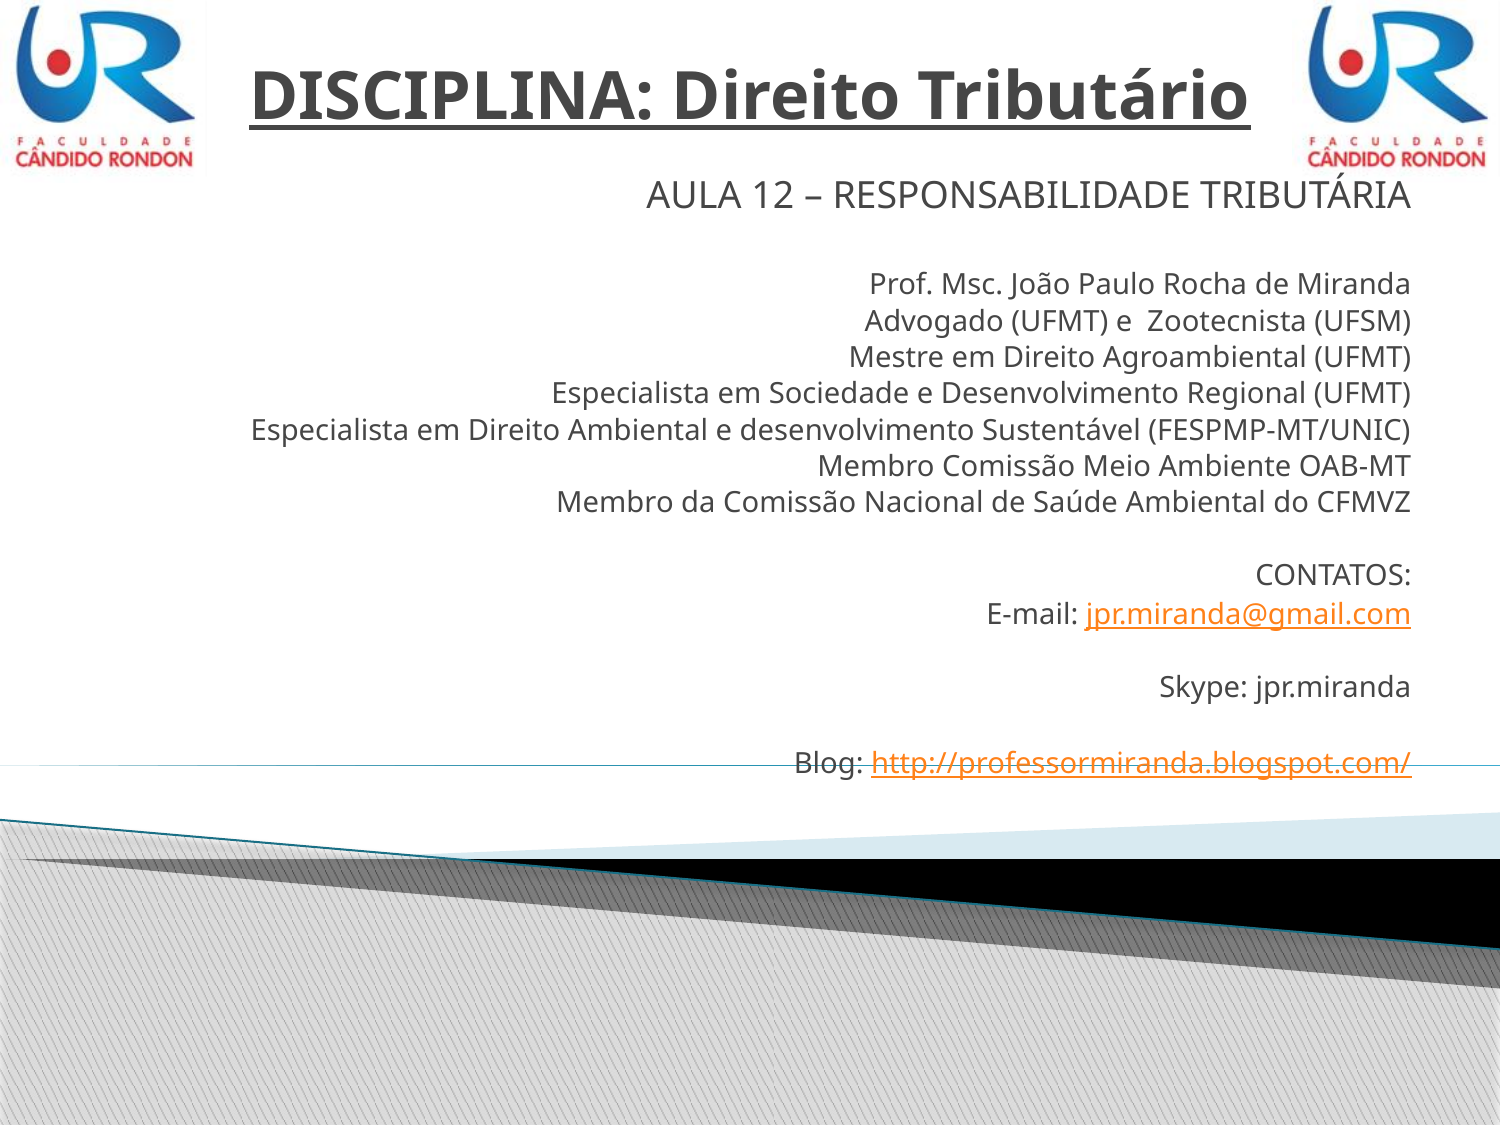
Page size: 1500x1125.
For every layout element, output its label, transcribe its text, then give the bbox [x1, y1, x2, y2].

picture [5, 859, 1500, 989]
picture [0, 0, 208, 183]
picture [1292, 0, 1500, 183]
subtitle AULA 12 – RESPONSABILIDADE TRIBUTÁRIA Prof. Msc. João Paulo Rocha de Miranda Advogado (UFMT) e Zootecnista (UFSM) Mestre em Direito Agroambiental (UFMT) Especialista em Sociedade e Desenvolvimento Regional (UFMT) Especialista em Direito Ambiental e desenvolvimento Sustentável (FESPMP-MT/UNIC) Membro Comissão Meio Ambiente OAB-MT Membro da Comissão Nacional de Saúde Ambiental do CFMVZ CONTATOS: E-mail: jpr.miranda@gmail.com Skype: jpr.miranda Blog: http://professormiranda.blogspot.com/ [0, 172, 1430, 833]
title DISCIPLINA: Direito Tributário [208, 0, 1292, 141]
